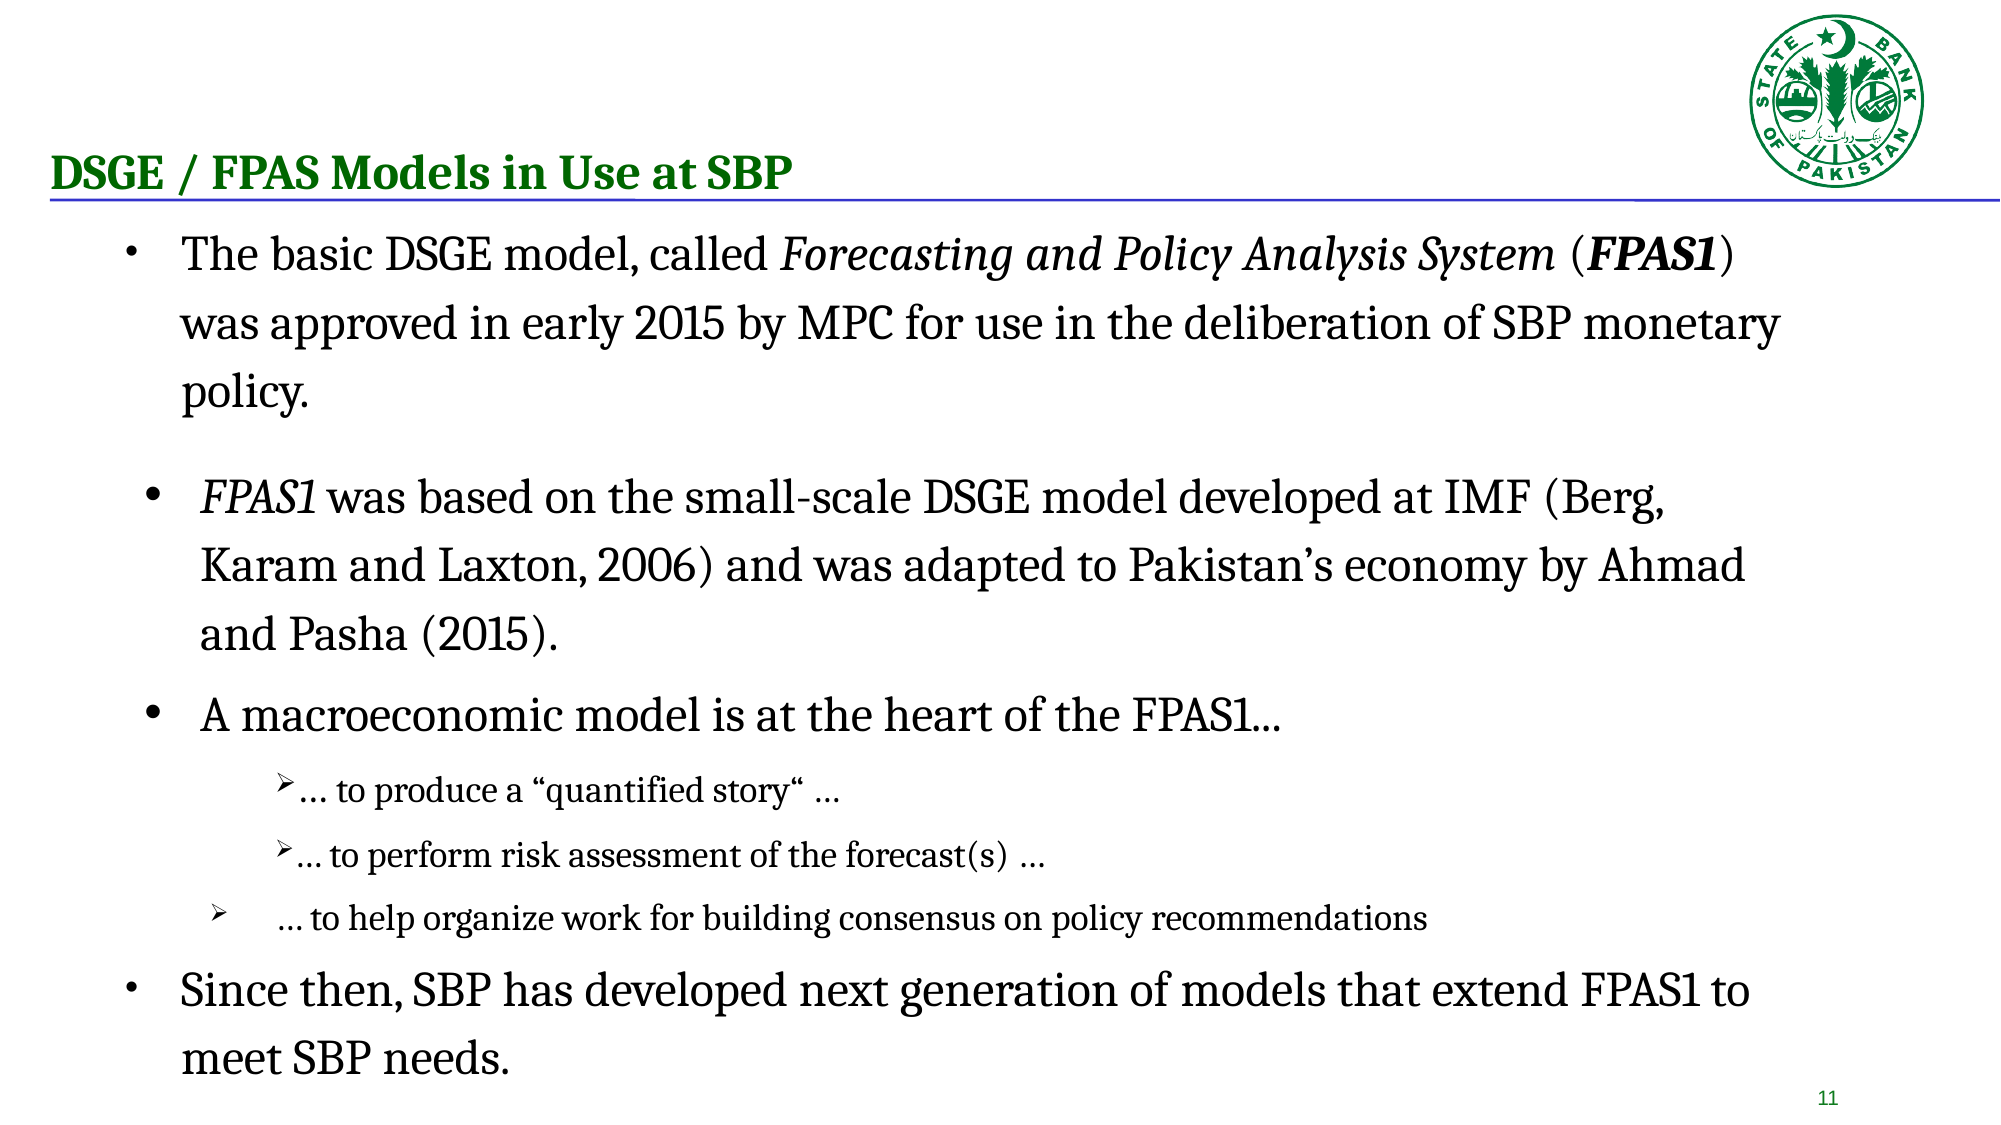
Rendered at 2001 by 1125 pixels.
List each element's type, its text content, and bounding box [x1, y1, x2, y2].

slide_number 11 [1424, 1083, 1857, 1111]
picture [1746, 10, 1927, 191]
list The basic DSGE model, called Forecasting and Policy Analysis System (FPAS1) was approved in early 2015 by MPC for use in the deliberation of SBP monetary policy. FPAS1 was based on the small-scale DSGE model developed at IMF (Berg, Karam and Laxton, 2006) and was adapted to Pakistan’s economy by Ahmad and Pasha (2015). A macroeconomic model is at the heart of the FPAS1... … to produce a “quantified story“ … … to perform risk assessment of the forecast(s) … … to help organize work for building consensus on policy recommendations Since then, SBP has developed next generation of models that extend FPAS1 to meet SBP needs. [124, 212, 1788, 1108]
title DSGE / FPAS Models in Use at SBP [49, 139, 1273, 201]
